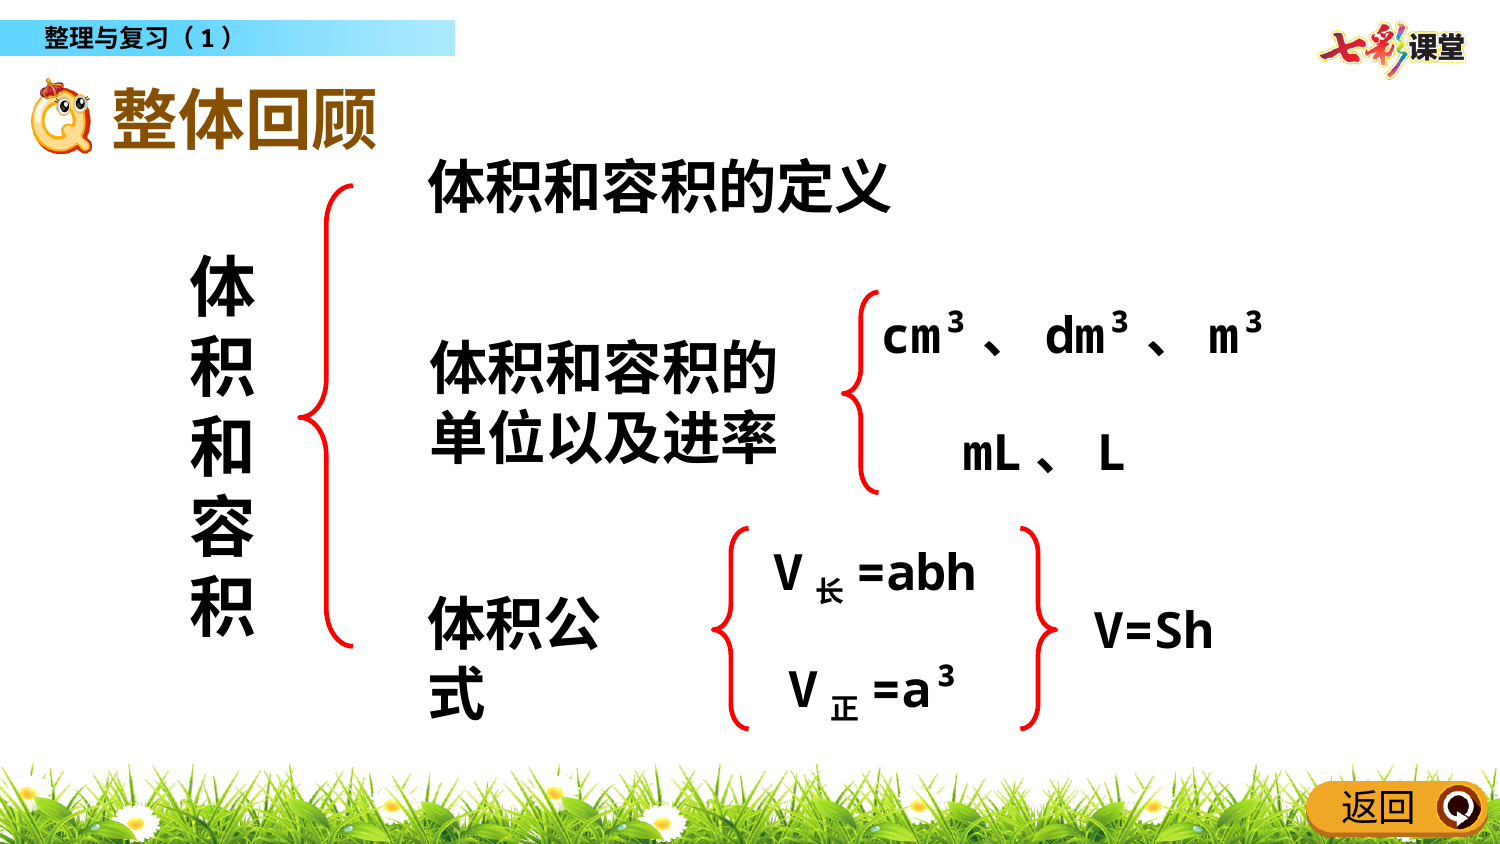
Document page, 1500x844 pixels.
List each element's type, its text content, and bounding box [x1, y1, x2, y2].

text_box 体积和容积的定义 [407, 138, 913, 233]
picture [31, 78, 92, 154]
text_box 体积公式 [407, 575, 679, 670]
text_box cm³、dm³、m³ [862, 291, 1288, 375]
text_box 整体回顾 [100, 72, 404, 164]
text_box [842, 305, 879, 494]
text_box mL、L [944, 408, 1146, 492]
text_box [712, 527, 749, 730]
text_box 体积和容积的单位以及进率 [406, 315, 808, 488]
picture [0, 764, 1500, 844]
text_box V长=abh [753, 528, 996, 621]
text_box V正=a³ [768, 645, 981, 738]
text_box V=Sh [1074, 587, 1233, 671]
text_box [1020, 527, 1057, 730]
text_box [298, 184, 353, 648]
text_box 体积和容积 [169, 232, 265, 657]
picture [1316, 20, 1468, 80]
